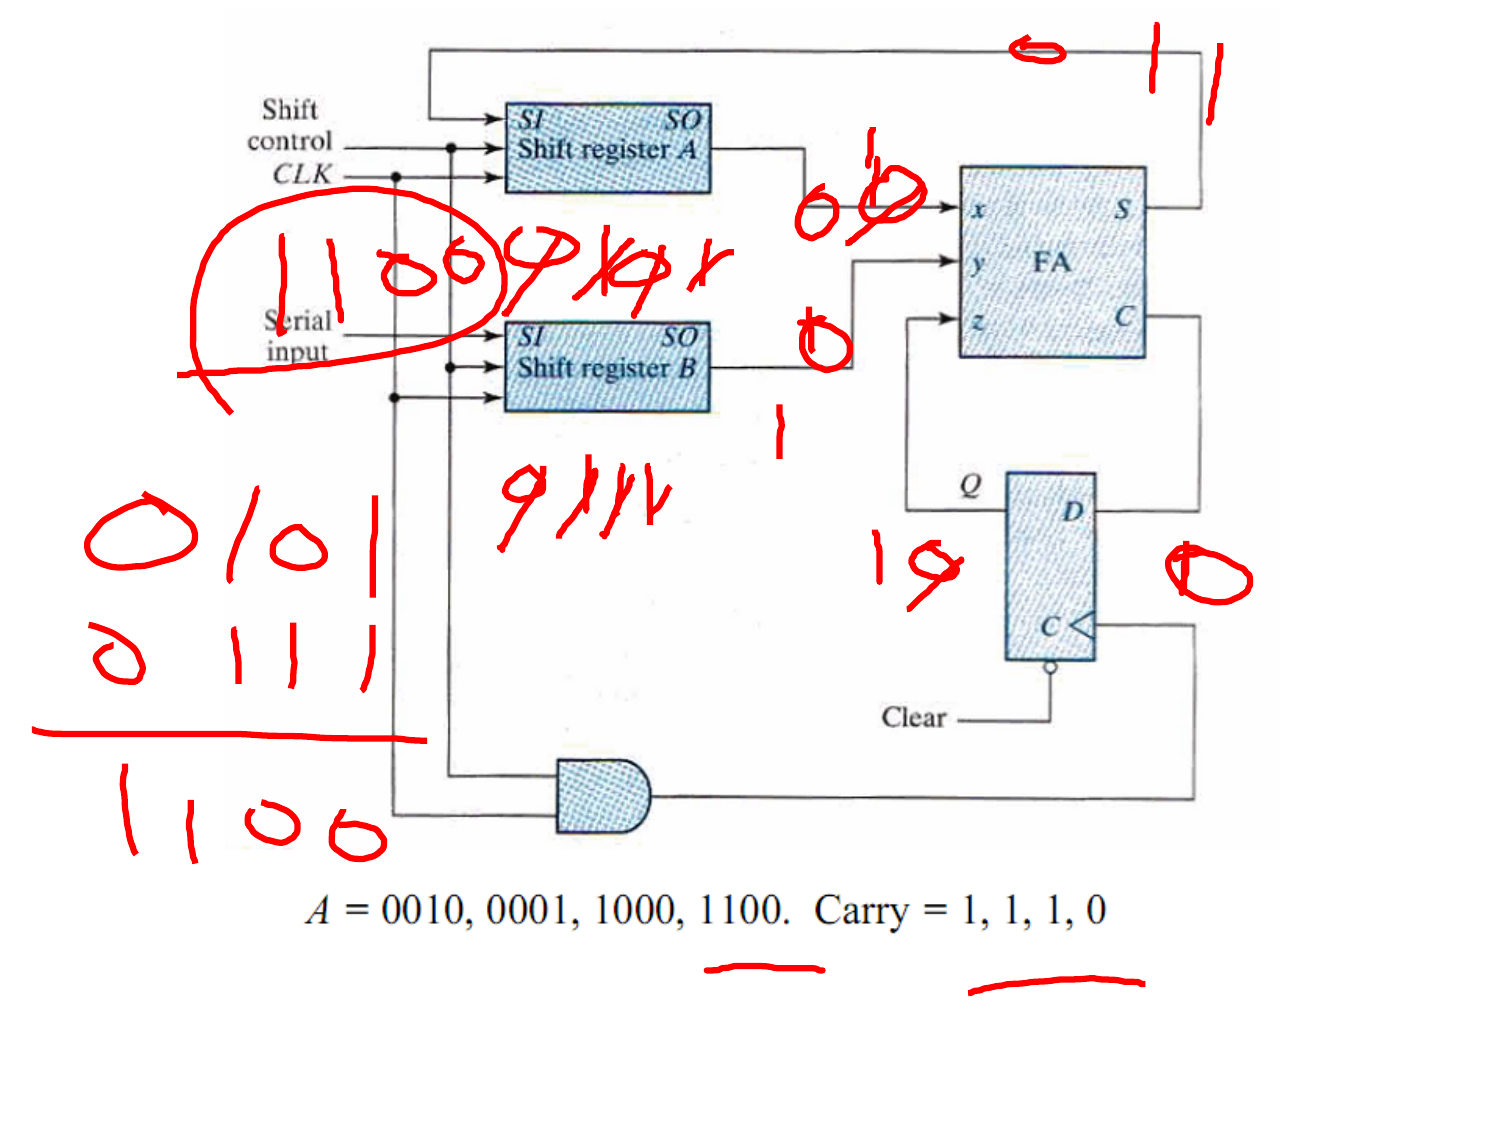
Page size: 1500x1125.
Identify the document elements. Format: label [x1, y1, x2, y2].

picture [224, 9, 1280, 851]
text_box [31, 24, 1251, 994]
